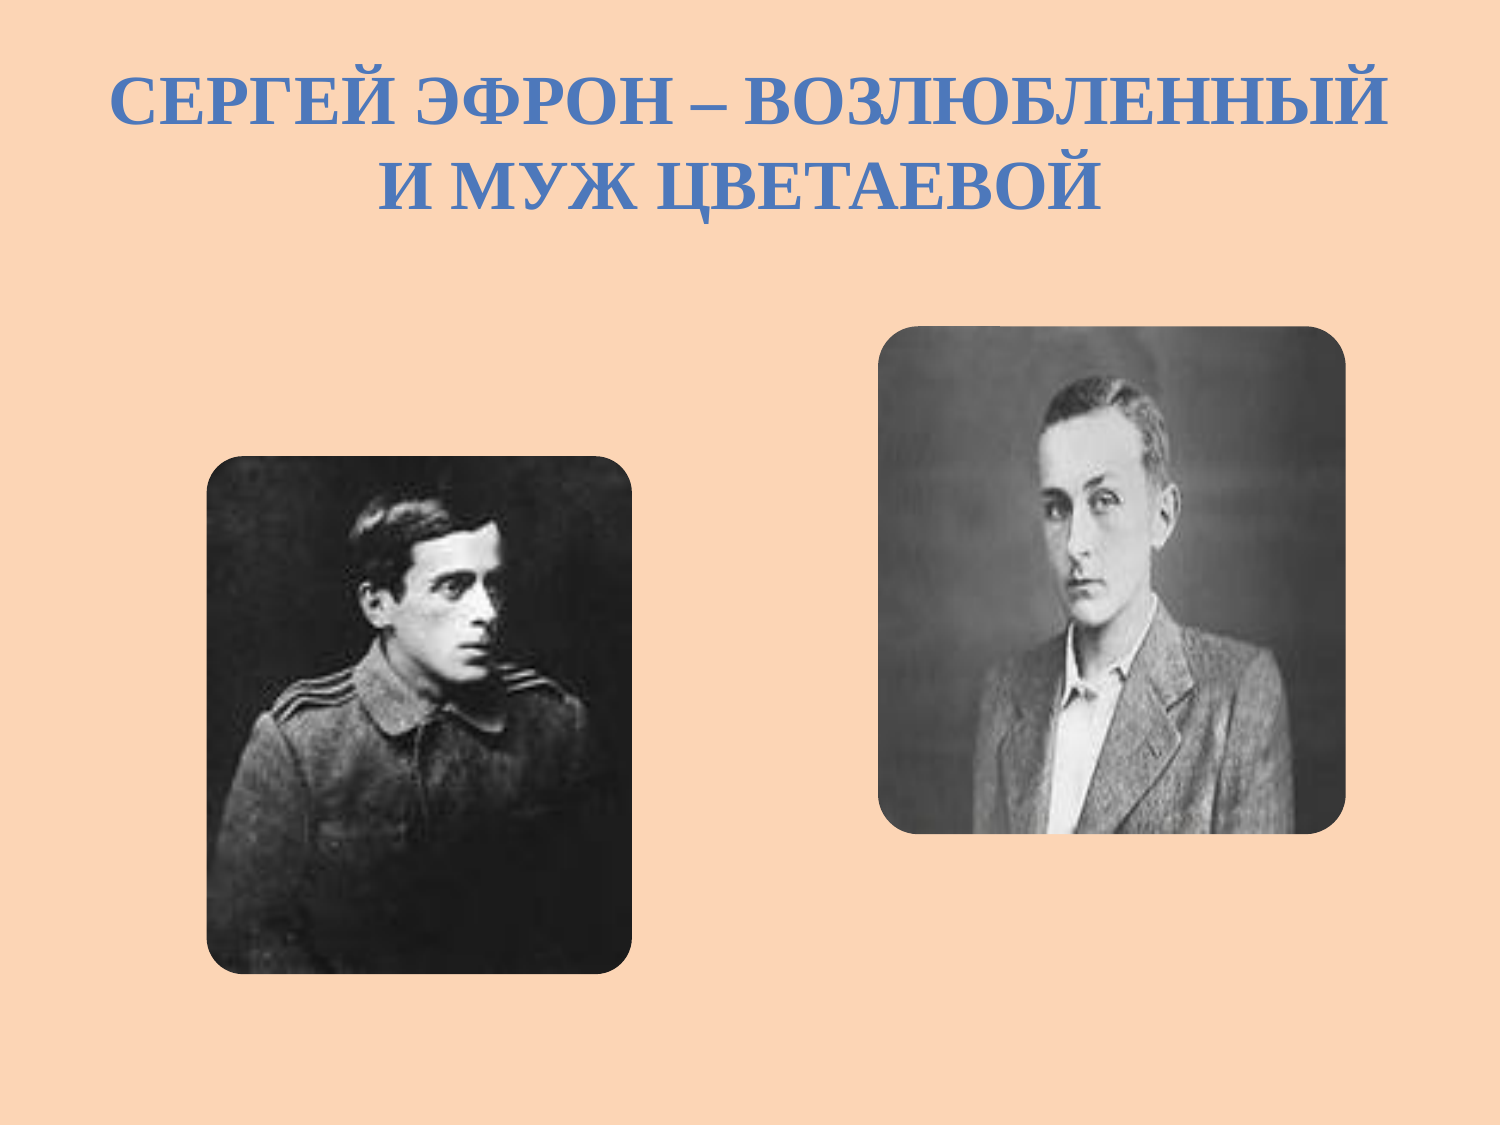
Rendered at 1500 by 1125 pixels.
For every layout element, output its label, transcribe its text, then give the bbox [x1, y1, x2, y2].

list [206, 455, 633, 975]
title Сергей Эфрон – возлюбленный и муж цветаевой [75, 45, 1425, 233]
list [877, 326, 1346, 835]
